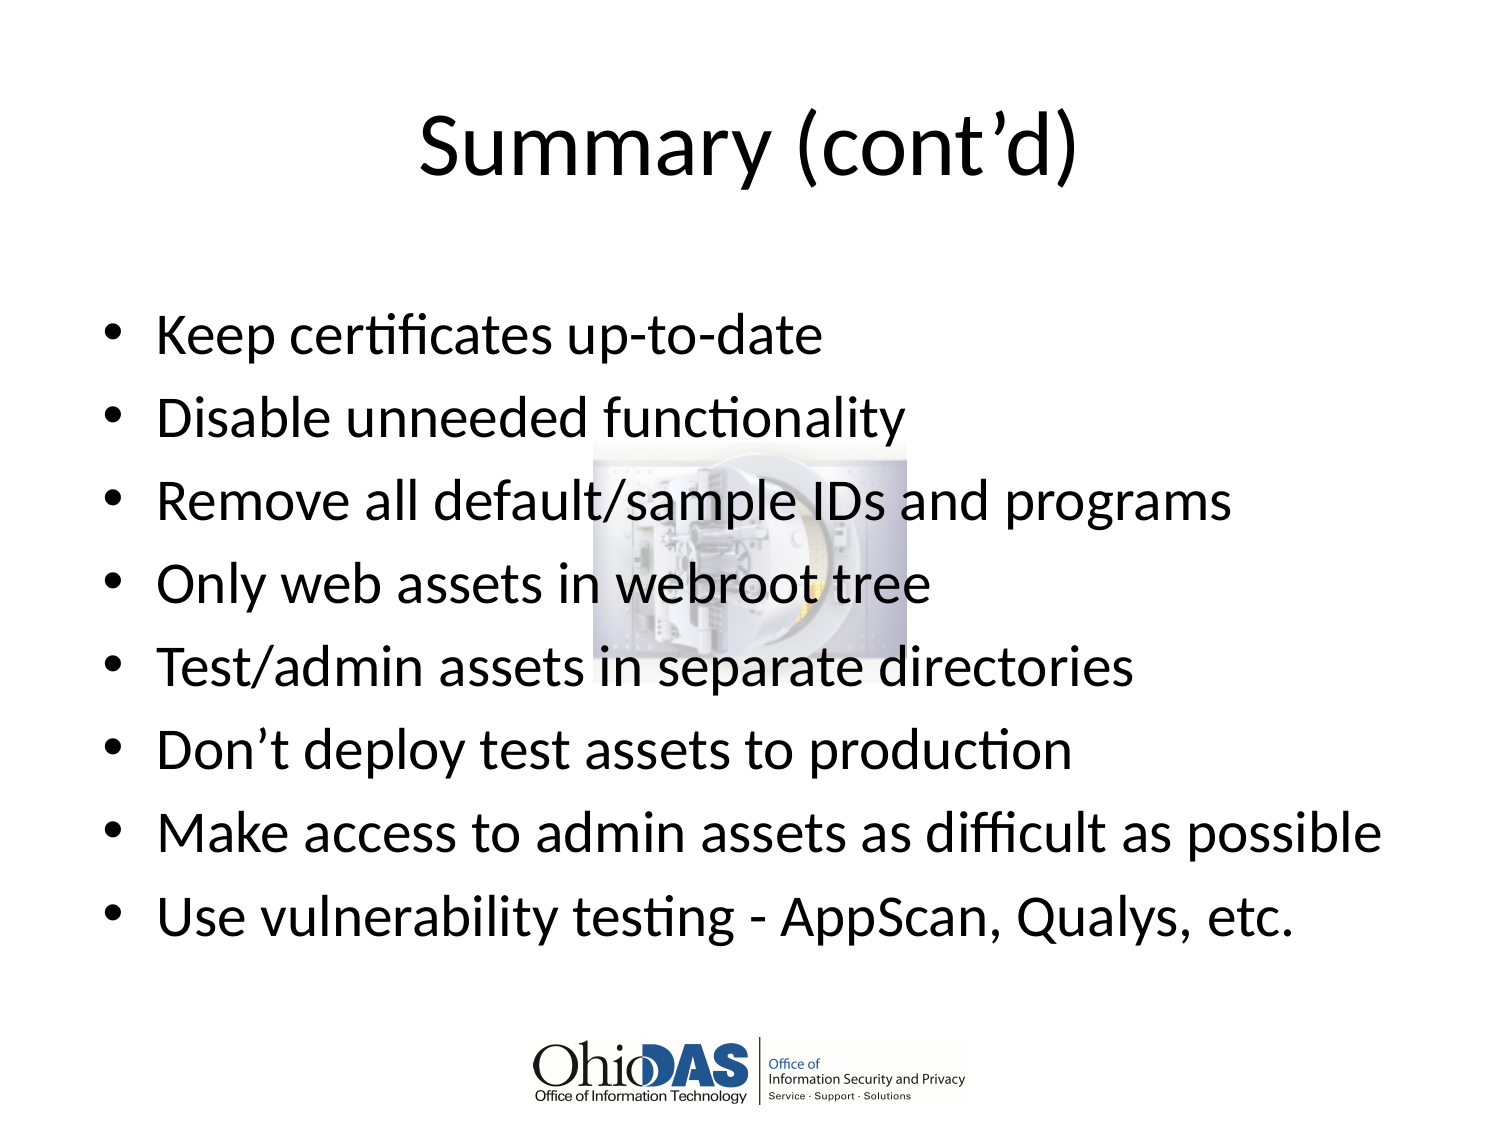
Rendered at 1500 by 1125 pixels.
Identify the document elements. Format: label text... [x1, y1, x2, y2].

list Keep certificates up-to-date Disable unneeded functionality Remove all default/sample IDs and programs Only web assets in webroot tree Test/admin assets in separate directories Don’t deploy test assets to production Make access to admin assets as difficult as possible Use vulnerability testing - AppScan, Qualys, etc. [87, 287, 1425, 1013]
title Summary (cont’d) [75, 45, 1425, 233]
picture [533, 1037, 969, 1105]
